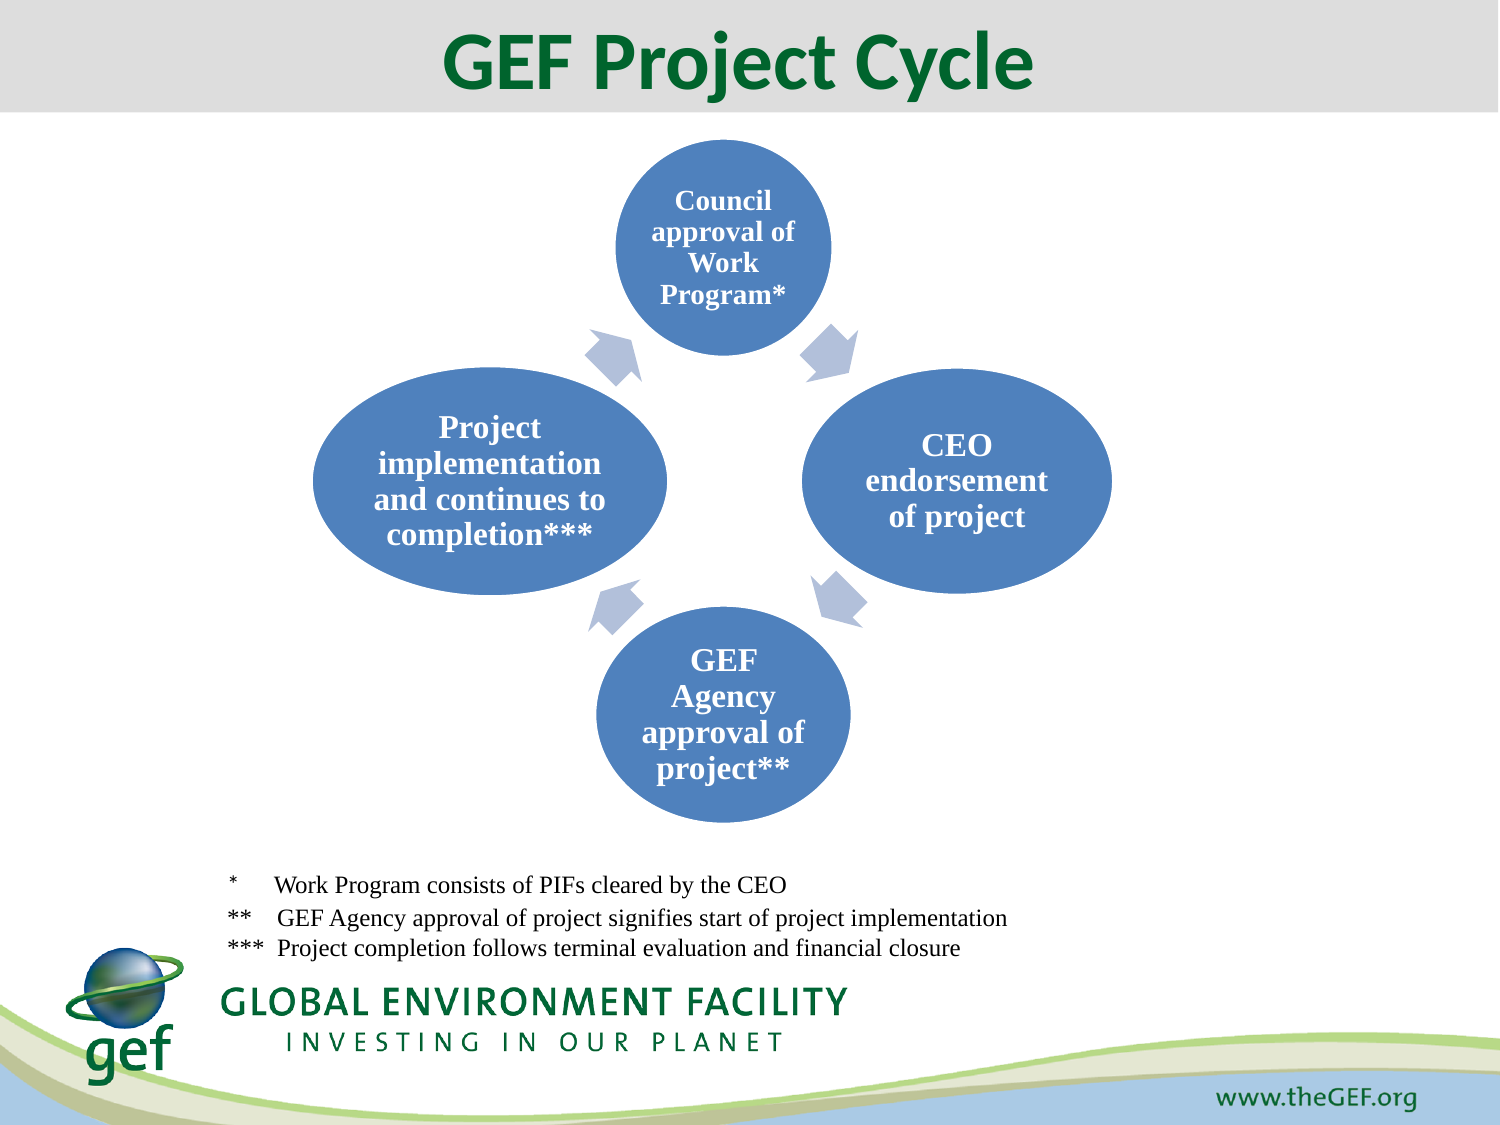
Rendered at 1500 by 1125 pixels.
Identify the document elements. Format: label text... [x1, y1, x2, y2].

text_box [37, 137, 1388, 826]
picture [0, 920, 1500, 1125]
text_box GEF Project Cycle [0, 0, 1499, 113]
text_box * Work Program consists of PIFs cleared by the CEO ** GEF Agency approval of project signifies start of project implementation *** Project completion follows terminal evaluation and financial closure [212, 849, 1350, 969]
